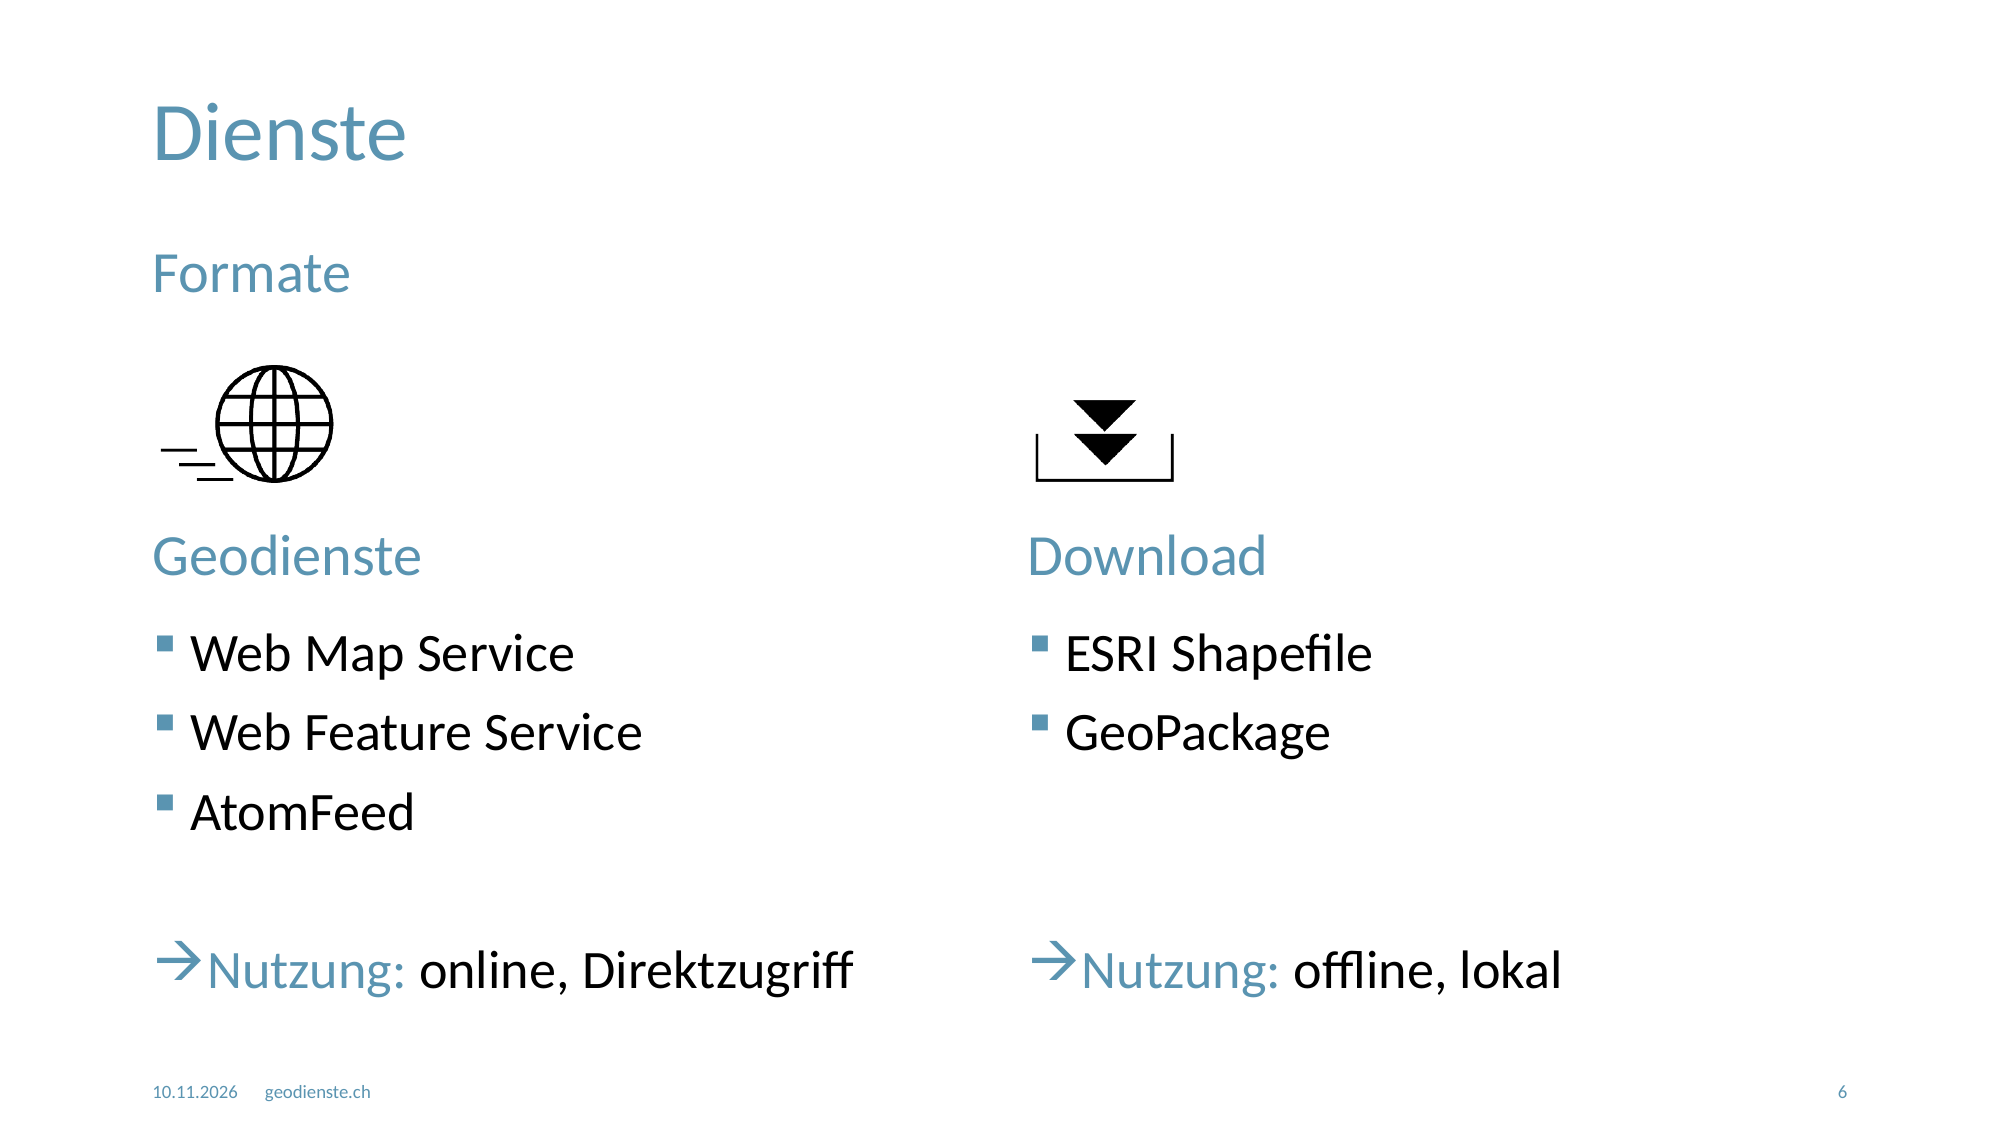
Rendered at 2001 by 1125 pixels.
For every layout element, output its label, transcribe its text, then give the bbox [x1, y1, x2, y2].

picture [139, 311, 400, 508]
footer geodienste.ch [249, 1061, 588, 1122]
list Download [1012, 518, 1863, 596]
list Web Map Service Web Feature Service AtomFeed Nutzung: online, Direktzugriff [137, 617, 984, 1125]
text_box Formate [137, 235, 984, 313]
title Dienste [137, 81, 1863, 208]
picture [974, 334, 1235, 531]
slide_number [137, 1061, 249, 1122]
list Geodienste [137, 518, 984, 596]
slide_number 6 [1412, 1061, 1863, 1122]
list ESRI Shapefile GeoPackage Nutzung: offline, lokal [1012, 617, 1863, 1125]
